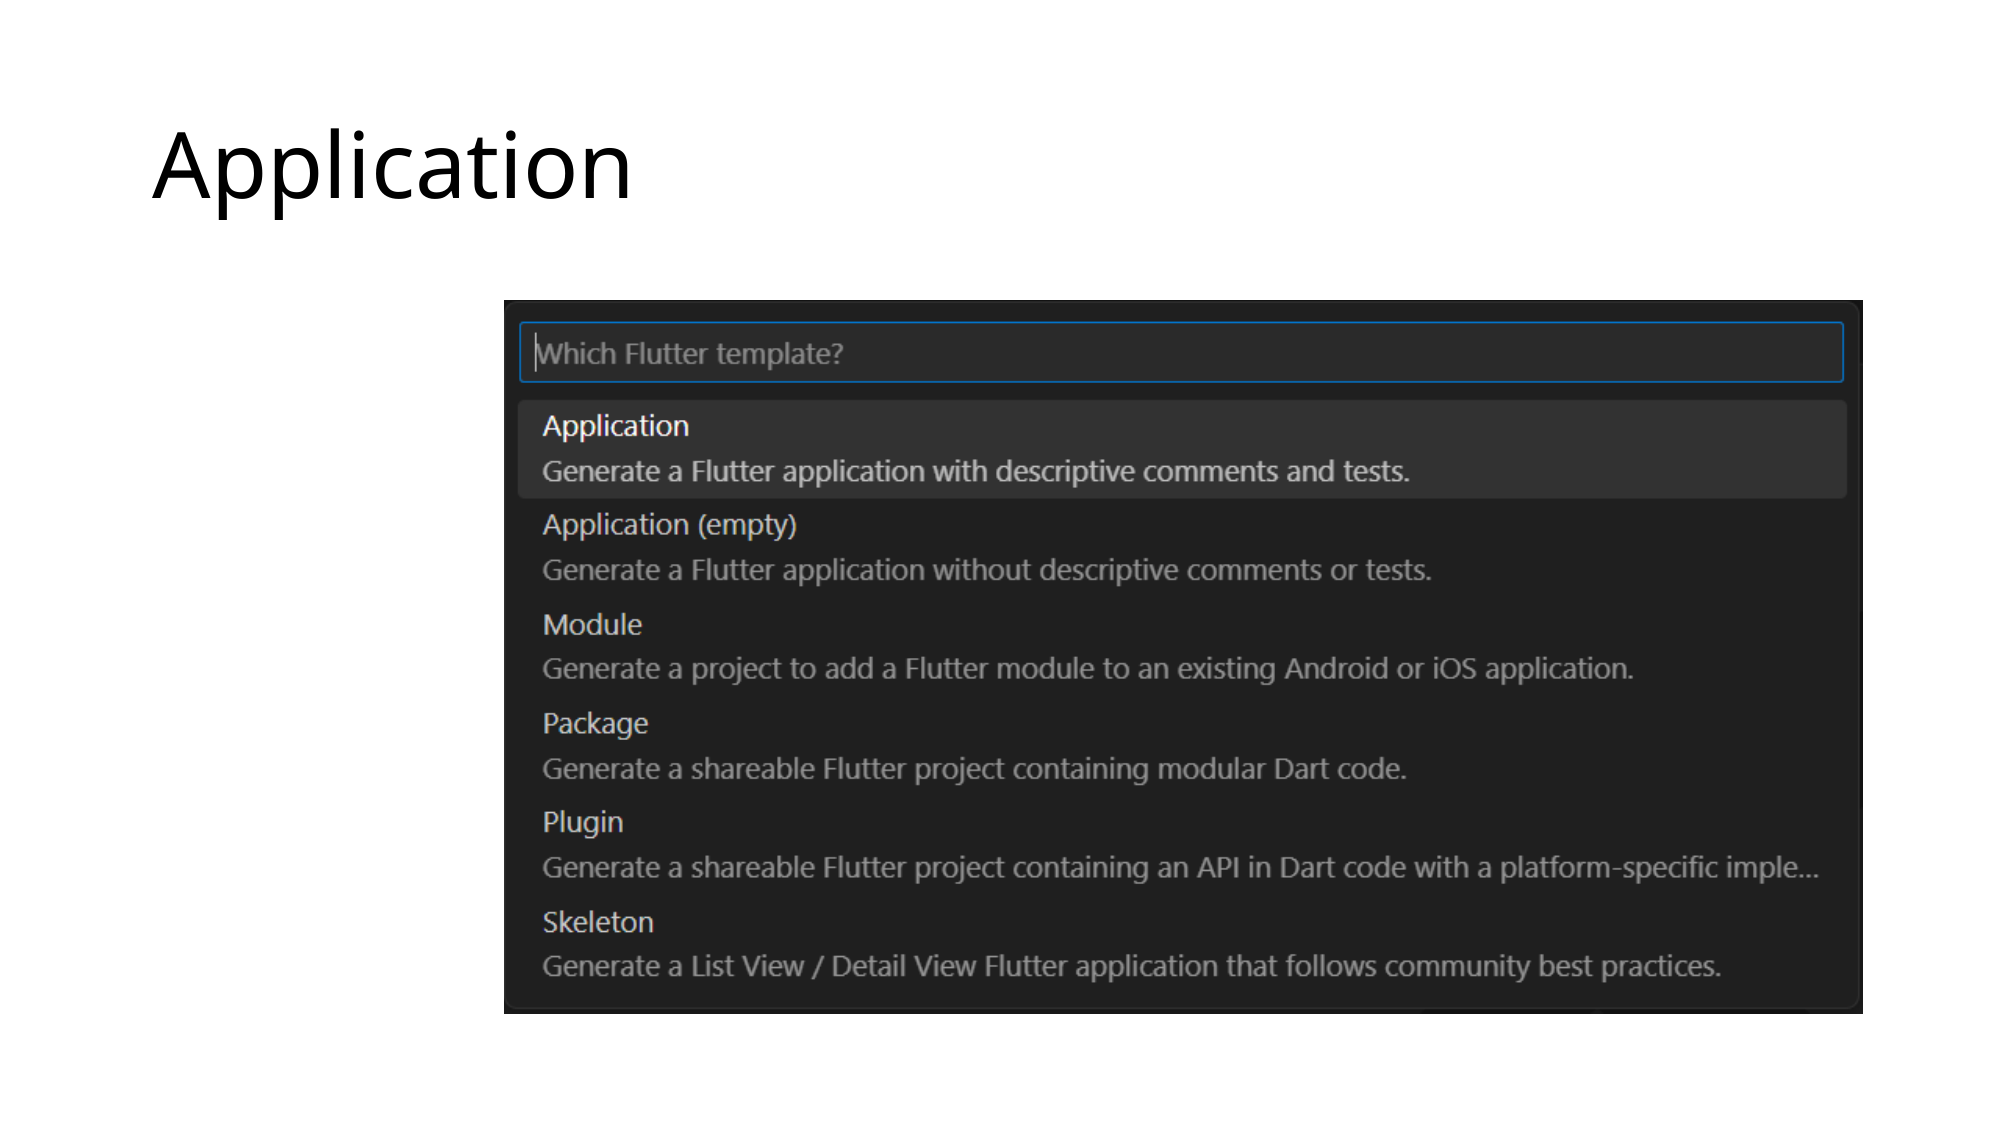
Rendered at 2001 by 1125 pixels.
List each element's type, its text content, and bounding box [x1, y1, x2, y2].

title Application [137, 59, 1863, 278]
picture [504, 300, 1863, 1014]
